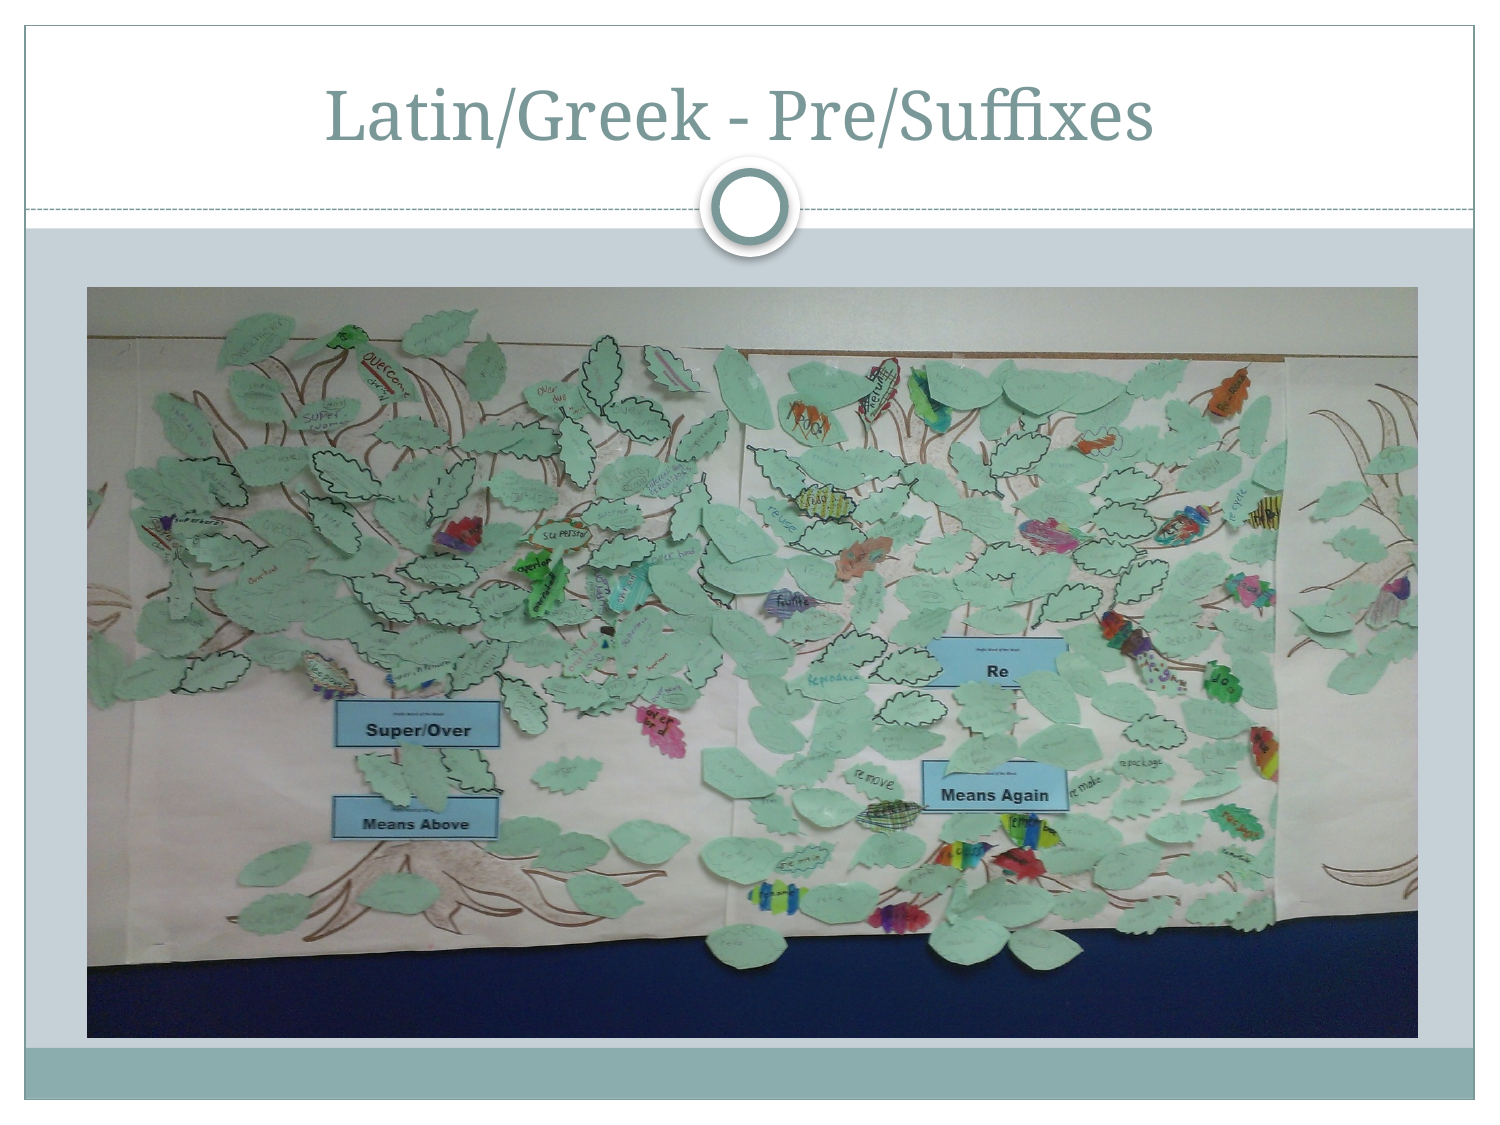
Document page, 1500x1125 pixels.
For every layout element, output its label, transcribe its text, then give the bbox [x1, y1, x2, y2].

title Latin/Greek - Pre/Suffixes [49, 37, 1450, 162]
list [87, 287, 1419, 1038]
